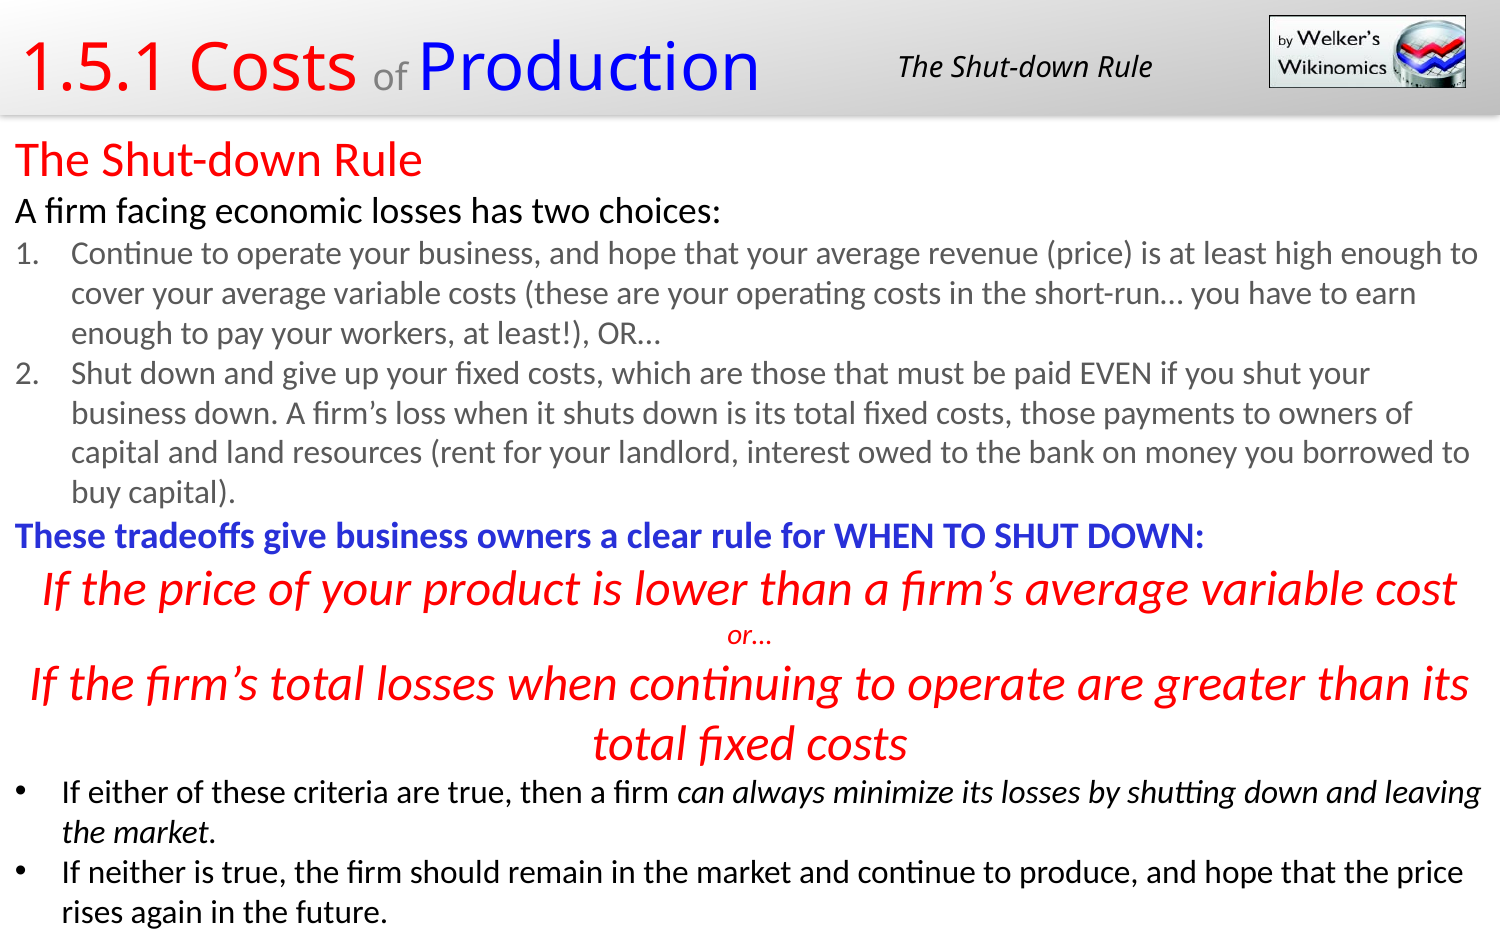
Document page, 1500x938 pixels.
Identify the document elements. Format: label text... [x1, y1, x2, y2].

text_box The Shut-down Rule A firm facing economic losses has two choices: Continue to operate your business, and hope that your average revenue (price) is at least high enough to cover your average variable costs (these are your operating costs in the short-run… you have to earn enough to pay your workers, at least!), OR… Shut down and give up your fixed costs, which are those that must be paid EVEN if you shut your business down. A firm’s loss when it shuts down is its total fixed costs, those payments to owners of capital and land resources (rent for your landlord, interest owed to the bank on money you borrowed to buy capital). These tradeoffs give business owners a clear rule for WHEN TO SHUT DOWN: If the price of your product is lower than a firm’s average variable cost or… If the firm’s total losses when continuing to operate are greater than its total fixed costs If either of these criteria are true, then a firm can always minimize its losses by shutting down and leaving the market. If neither is true, the firm should remain in the market and continue to produce, and hope that the price rises again in the future. [0, 123, 1500, 938]
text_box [0, 0, 1500, 115]
